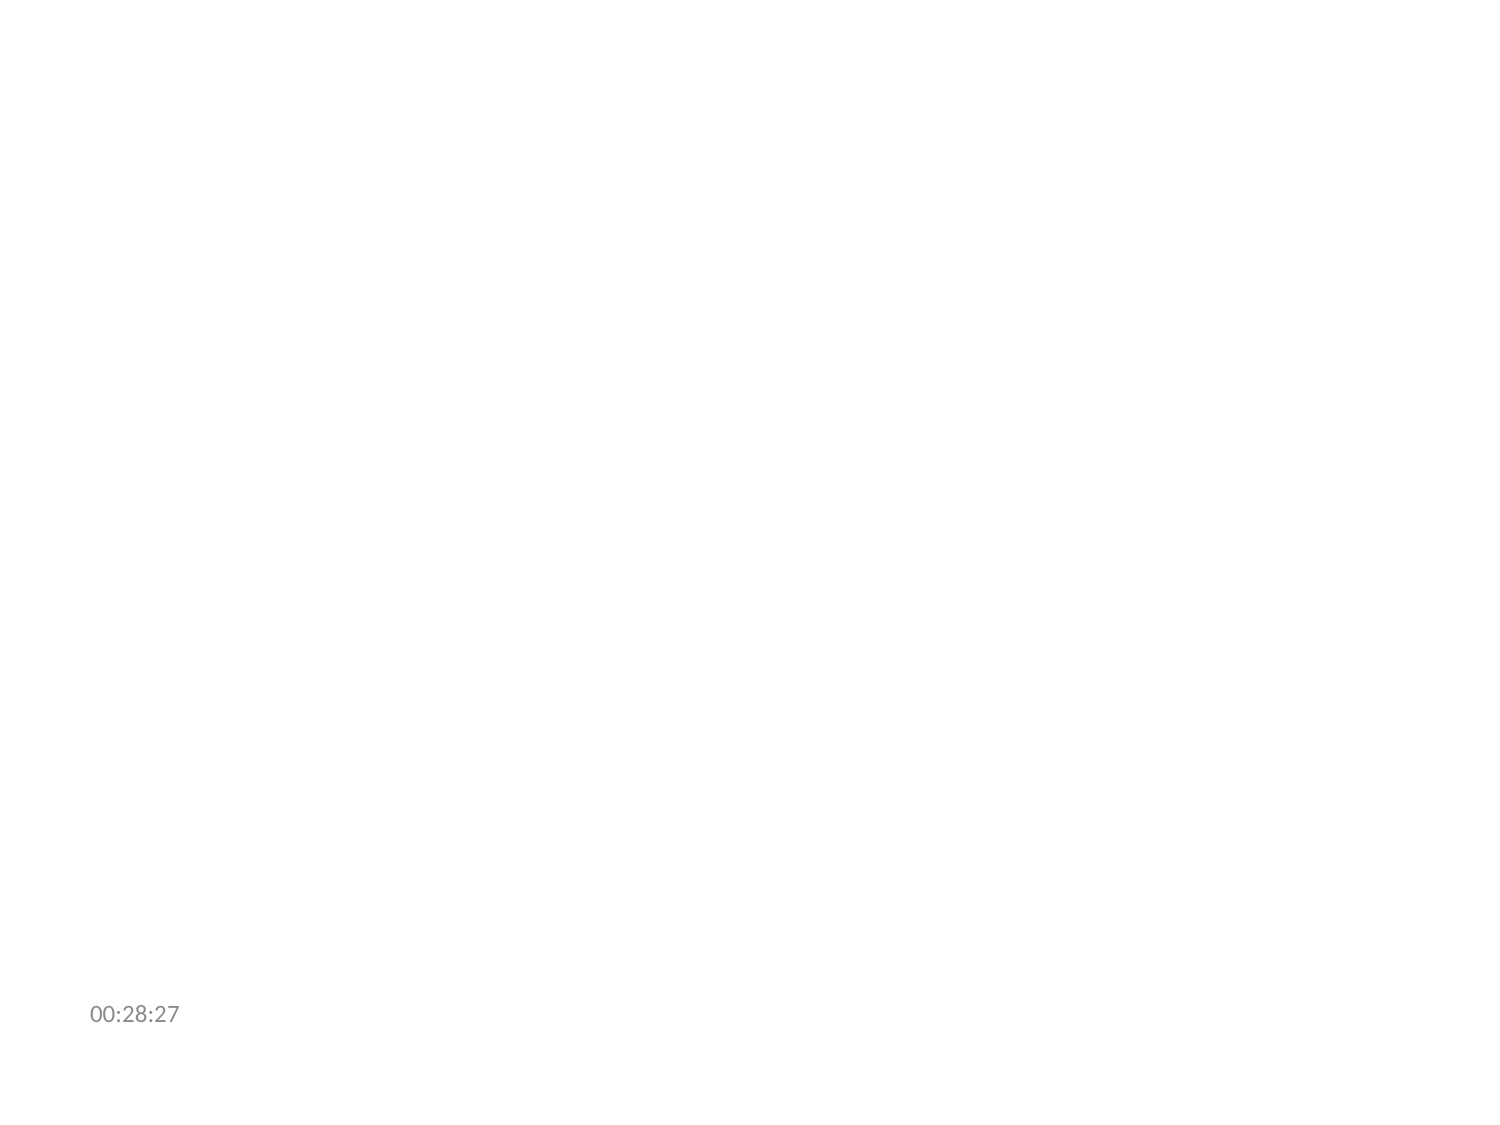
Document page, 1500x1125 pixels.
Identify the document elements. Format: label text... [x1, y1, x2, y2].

text_box 15:35:09 [75, 982, 425, 1043]
